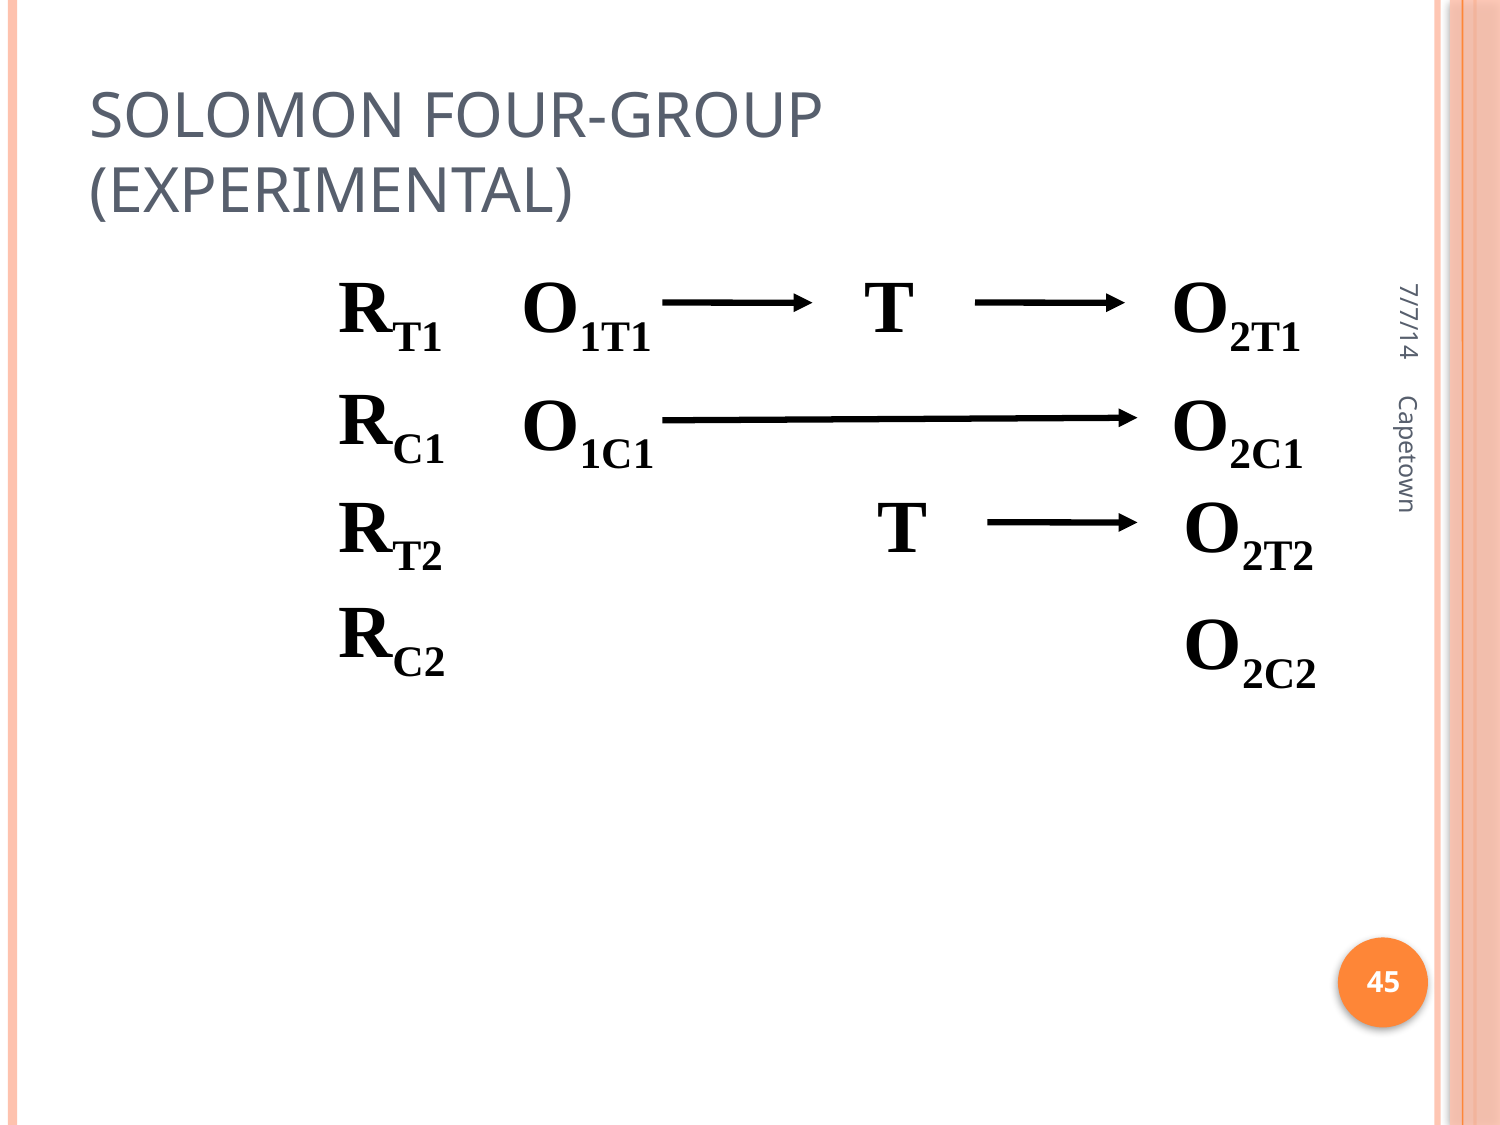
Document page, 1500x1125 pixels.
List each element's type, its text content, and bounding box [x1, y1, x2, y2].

title Solomon Four-Group (experimental) [75, 45, 1300, 233]
text_box RT1 [323, 249, 458, 362]
text_box T [849, 249, 930, 355]
text_box O1T1 [506, 249, 667, 367]
text_box [974, 296, 1126, 309]
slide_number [1378, 43, 1442, 374]
footer Capetown [1379, 380, 1440, 906]
text_box RT2 [323, 469, 458, 574]
text_box O2C2 [1168, 587, 1332, 705]
text_box RC1 [323, 362, 461, 480]
text_box RC2 [323, 574, 461, 693]
text_box O1C1 [506, 367, 670, 485]
text_box O2T2 [1168, 469, 1330, 587]
slide_number 45 [1333, 940, 1434, 1027]
text_box O2T1 [1156, 249, 1317, 367]
text_box O2C1 [1156, 367, 1320, 485]
text_box [662, 411, 1138, 424]
text_box T [862, 469, 942, 575]
text_box [987, 516, 1138, 529]
text_box [662, 296, 813, 309]
